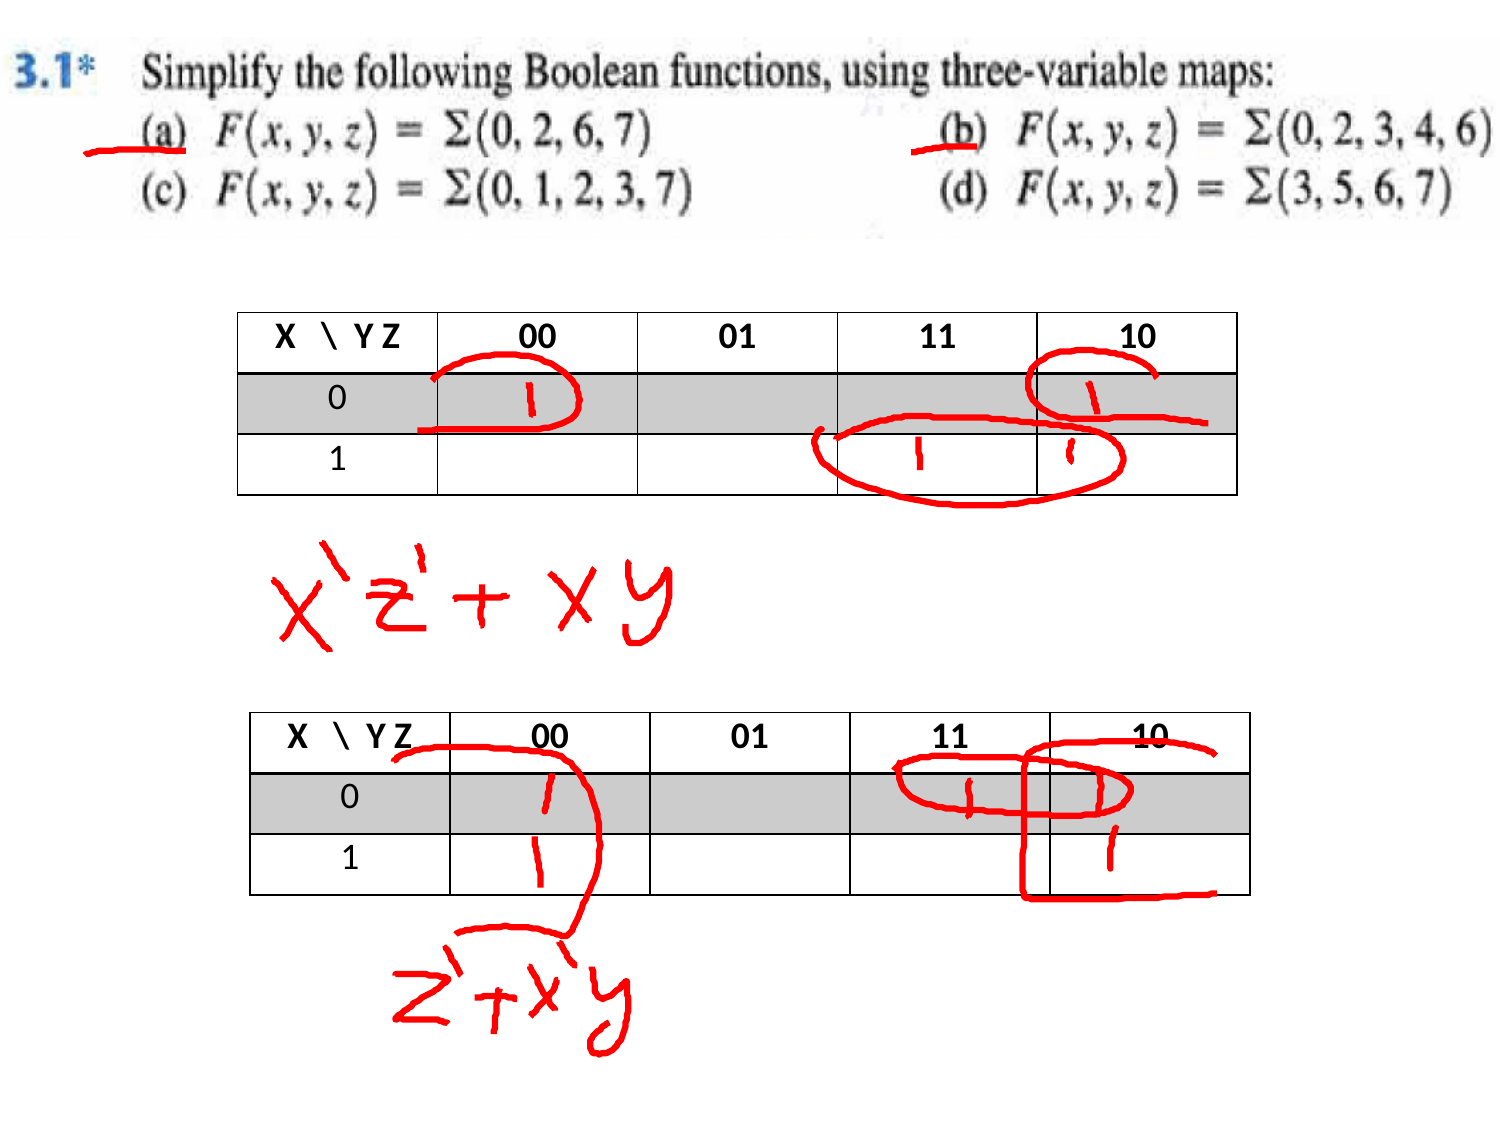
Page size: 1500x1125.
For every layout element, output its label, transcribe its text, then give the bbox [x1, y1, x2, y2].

table_cell [651, 775, 849, 833]
text_box [474, 995, 518, 1000]
text_box [366, 593, 413, 599]
table_cell [638, 435, 837, 494]
table_header 11 [851, 713, 1049, 772]
text_box [892, 755, 1025, 814]
table_header X \ Y Z [238, 313, 437, 372]
text_box [479, 599, 483, 627]
table_cell [438, 435, 637, 494]
text_box [378, 597, 427, 630]
text_box [454, 594, 508, 600]
text_box [546, 979, 559, 998]
text_box [299, 582, 321, 613]
text_box [559, 604, 576, 630]
table_cell [1074, 435, 1236, 494]
table_header 10 [1038, 313, 1236, 372]
table_cell [1217, 775, 1249, 833]
table_cell 0 [251, 775, 419, 833]
table_cell [1217, 835, 1249, 894]
text_box [393, 746, 602, 937]
table_cell 0 [238, 375, 437, 433]
text_box [624, 560, 671, 644]
table_cell [582, 775, 649, 833]
text_box [558, 941, 578, 967]
table_cell [851, 835, 1023, 894]
text_box [417, 353, 581, 432]
text_box [416, 544, 425, 573]
text_box [1027, 349, 1209, 424]
text_box [272, 579, 331, 652]
text_box [529, 997, 547, 1017]
text_box [280, 614, 299, 641]
text_box [1021, 740, 1218, 901]
table_header 00 [438, 313, 637, 372]
table_header 10 [1051, 713, 1249, 772]
table_cell [638, 375, 837, 433]
table_cell [590, 835, 649, 894]
text_box [576, 567, 596, 602]
table_cell [838, 476, 883, 494]
text_box [589, 966, 630, 1056]
text_box [444, 947, 462, 977]
text_box [528, 965, 556, 1011]
table_cell [1038, 375, 1236, 433]
text_box [548, 572, 590, 622]
table_cell [651, 835, 849, 894]
table_header 00 [451, 713, 649, 772]
table_cell [851, 775, 1023, 833]
table_cell 1 [238, 435, 437, 494]
table_header 01 [638, 313, 837, 372]
table_header X \ Y Z [251, 713, 449, 772]
text_box [813, 415, 1125, 507]
table_header 01 [651, 713, 849, 772]
text_box [370, 580, 406, 595]
table_cell [438, 375, 637, 433]
text_box [492, 999, 499, 1035]
table_header 11 [838, 313, 1036, 372]
table_cell 1 [251, 835, 440, 894]
picture [0, 37, 1500, 240]
text_box [394, 973, 449, 1025]
table_cell [838, 375, 1036, 433]
text_box [321, 541, 348, 580]
